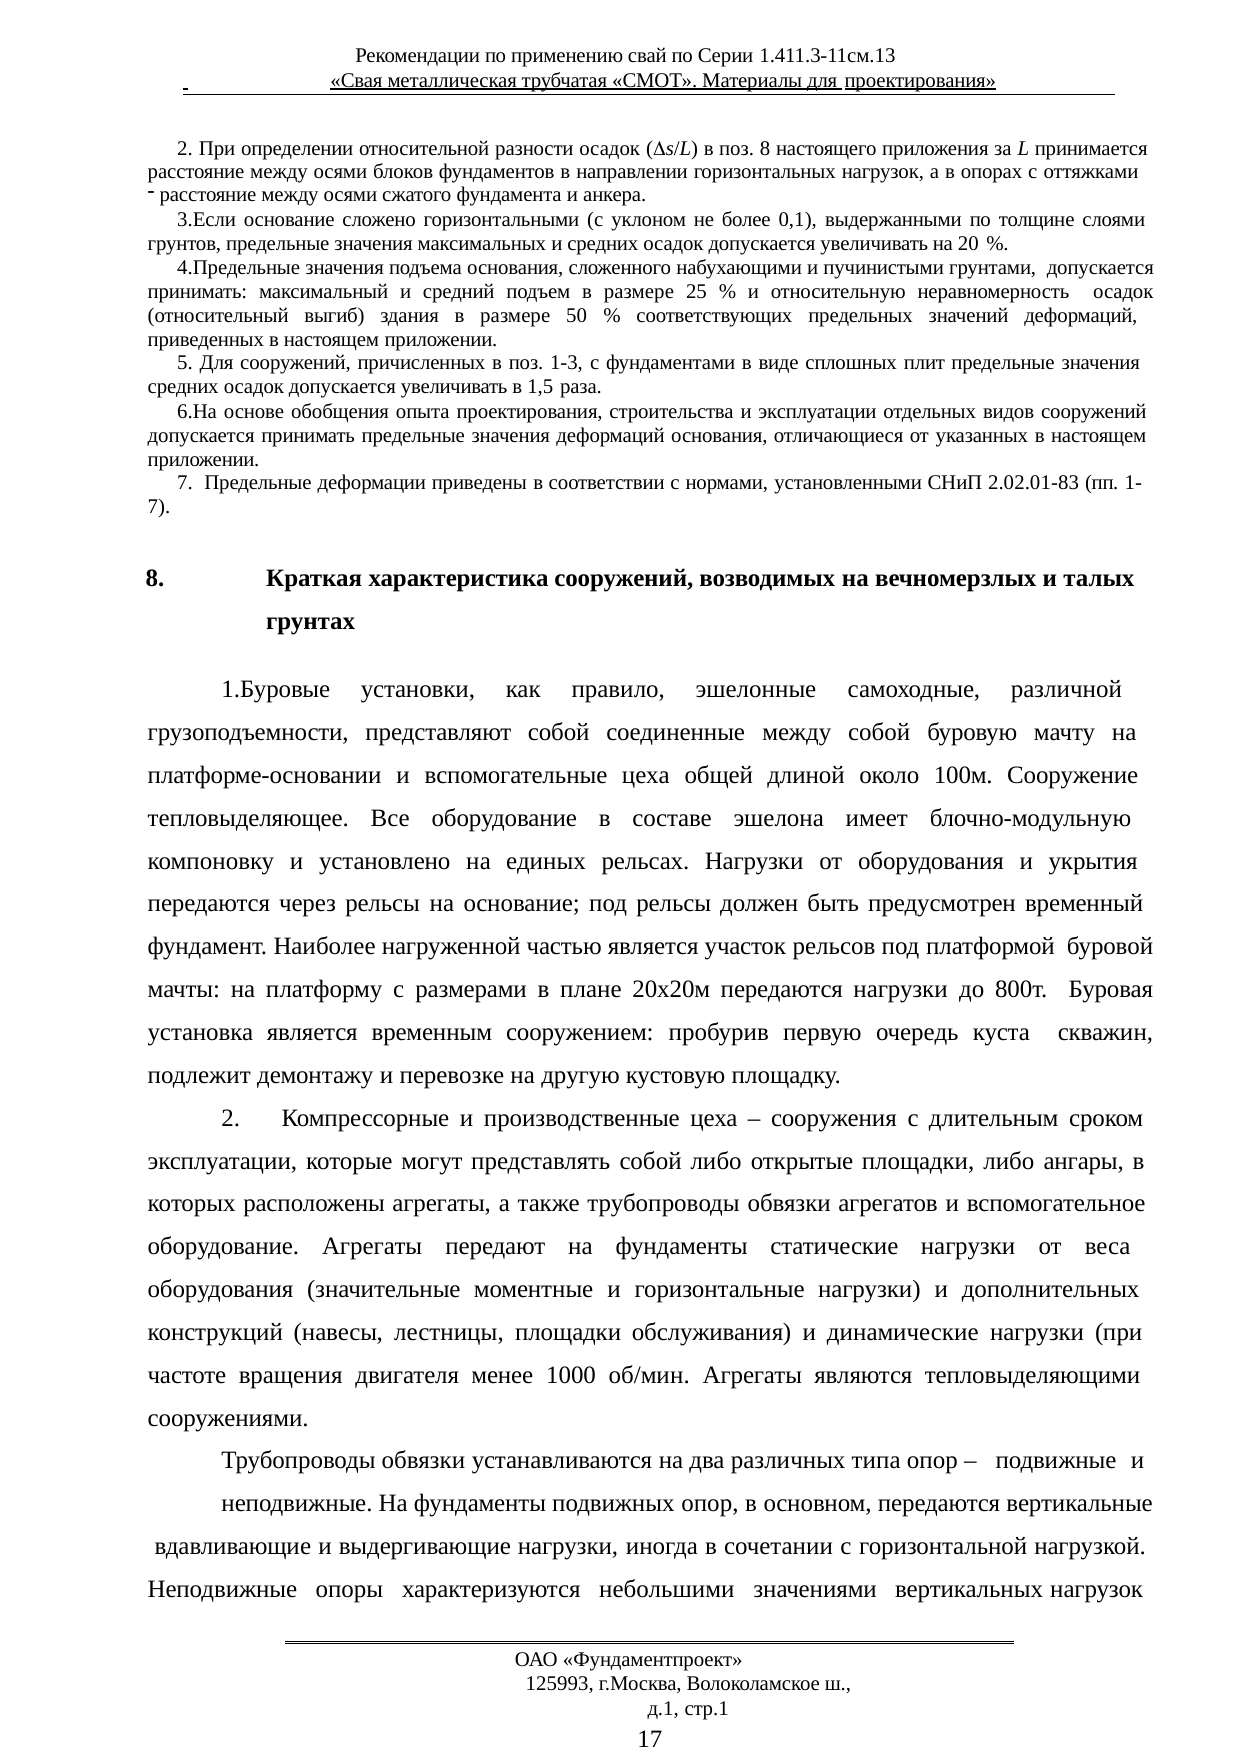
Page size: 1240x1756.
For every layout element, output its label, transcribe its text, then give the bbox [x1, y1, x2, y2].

slide_number ОАО «Фундаментпроект» 125993, г.Москва, Волоколамское ш., д.1, стр.1 17 [437, 1646, 862, 1756]
text_box Рекомендации по применению свай по Серии 1.411.3-11см.13 «Свая металлическая трубчатая «СМОТ». Материалы для проектирования» 2. При определении относительной разности осадок (s/L) в поз. 8 настоящего приложения за L принимается расстояние между осями блоков фундаментов в направлении горизонтальных нагрузок, а в опорах с оттяжками расстояние между осями сжатого фундамента и анкера. Если основание сложено горизонтальными (с уклоном не более 0,1), выдержанными по толщине слоями грунтов, предельные значения максимальных и средних осадок допускается увеличивать на 20 %. Предельные значения подъема основания, сложенного набухающими и пучинистыми грунтами, допускается принимать: максимальный и средний подъем в размере 25 % и относительную неравномерность осадок (относительный выгиб) здания в размере 50 % соответствующих предельных значений деформаций, приведенных в настоящем приложении. Для сооружений, причисленных в поз. 1-3, с фундаментами в виде сплошных плит предельные значения средних осадок допускается увеличивать в 1,5 раза. На основе обобщения опыта проектирования, строительства и эксплуатации отдельных видов сооружений допускается принимать предельные значения деформаций основания, отличающиеся от указанных в настоящем приложении. Предельные деформации приведены в соответствии с нормами, установленными СНиП 2.02.01-83 (пп. 1- 7). Краткая характеристика сооружений, возводимых на вечномерзлых и талых грунтах Буровые установки, как правило, эшелонные самоходные, различной грузоподъемности, представляют собой соединенные между собой буровую мачту на платформе-основании и вспомогательные цеха общей длиной около 100м. Сооружение тепловыделяющее. Все оборудование в составе эшелона имеет блочно-модульную компоновку и установлено на единых рельсах. Нагрузки от оборудования и укрытия передаются через рельсы на основание; под рельсы должен быть предусмотрен временный фундамент. Наиболее нагруженной частью является участок рельсов под платформой буровой мачты: на платформу с размерами в плане 20х20м передаются нагрузки до 800т. Буровая установка является временным сооружением: пробурив первую очередь куста скважин, подлежит демонтажу и перевозке на другую кустовую площадку. Компрессорные и производственные цеха – сооружения с длительным сроком эксплуатации, которые могут представлять собой либо открытые площадки, либо ангары, в которых расположены агрегаты, а также трубопроводы обвязки агрегатов и вспомогательное оборудование. Агрегаты передают на фундаменты статические нагрузки от веса оборудования (значительные моментные и горизонтальные нагрузки) и дополнительных конструкций (навесы, лестницы, площадки обслуживания) и динамические нагрузки (при частоте вращения двигателя менее 1000 об/мин. Агрегаты являются тепловыделяющими сооружениями. Трубопроводы обвязки устанавливаются на два различных типа опор – подвижные и неподвижные. На фундаменты подвижных опор, в основном, передаются вертикальные вдавливающие и выдергивающие нагрузки, иногда в сочетании с горизонтальной нагрузкой. Неподвижные опоры характеризуются небольшими значениями вертикальных нагрузок [145, 40, 1155, 1603]
